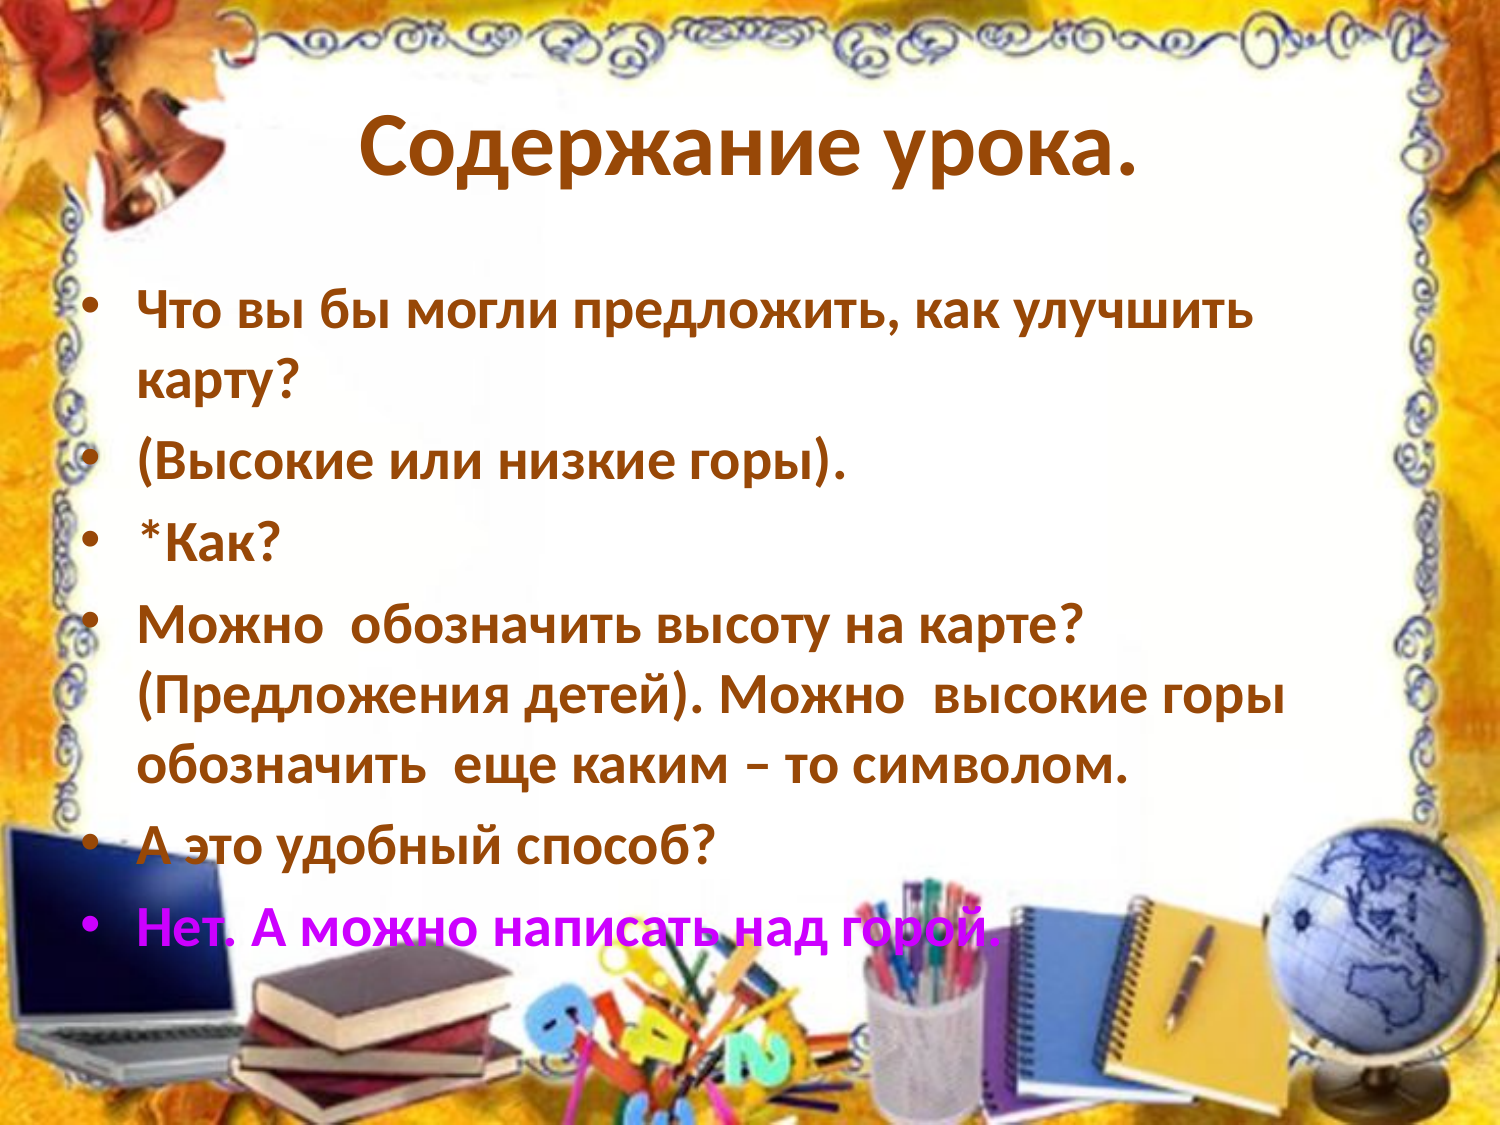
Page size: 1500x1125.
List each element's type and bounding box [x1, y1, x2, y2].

list [0, 0, 1500, 1125]
